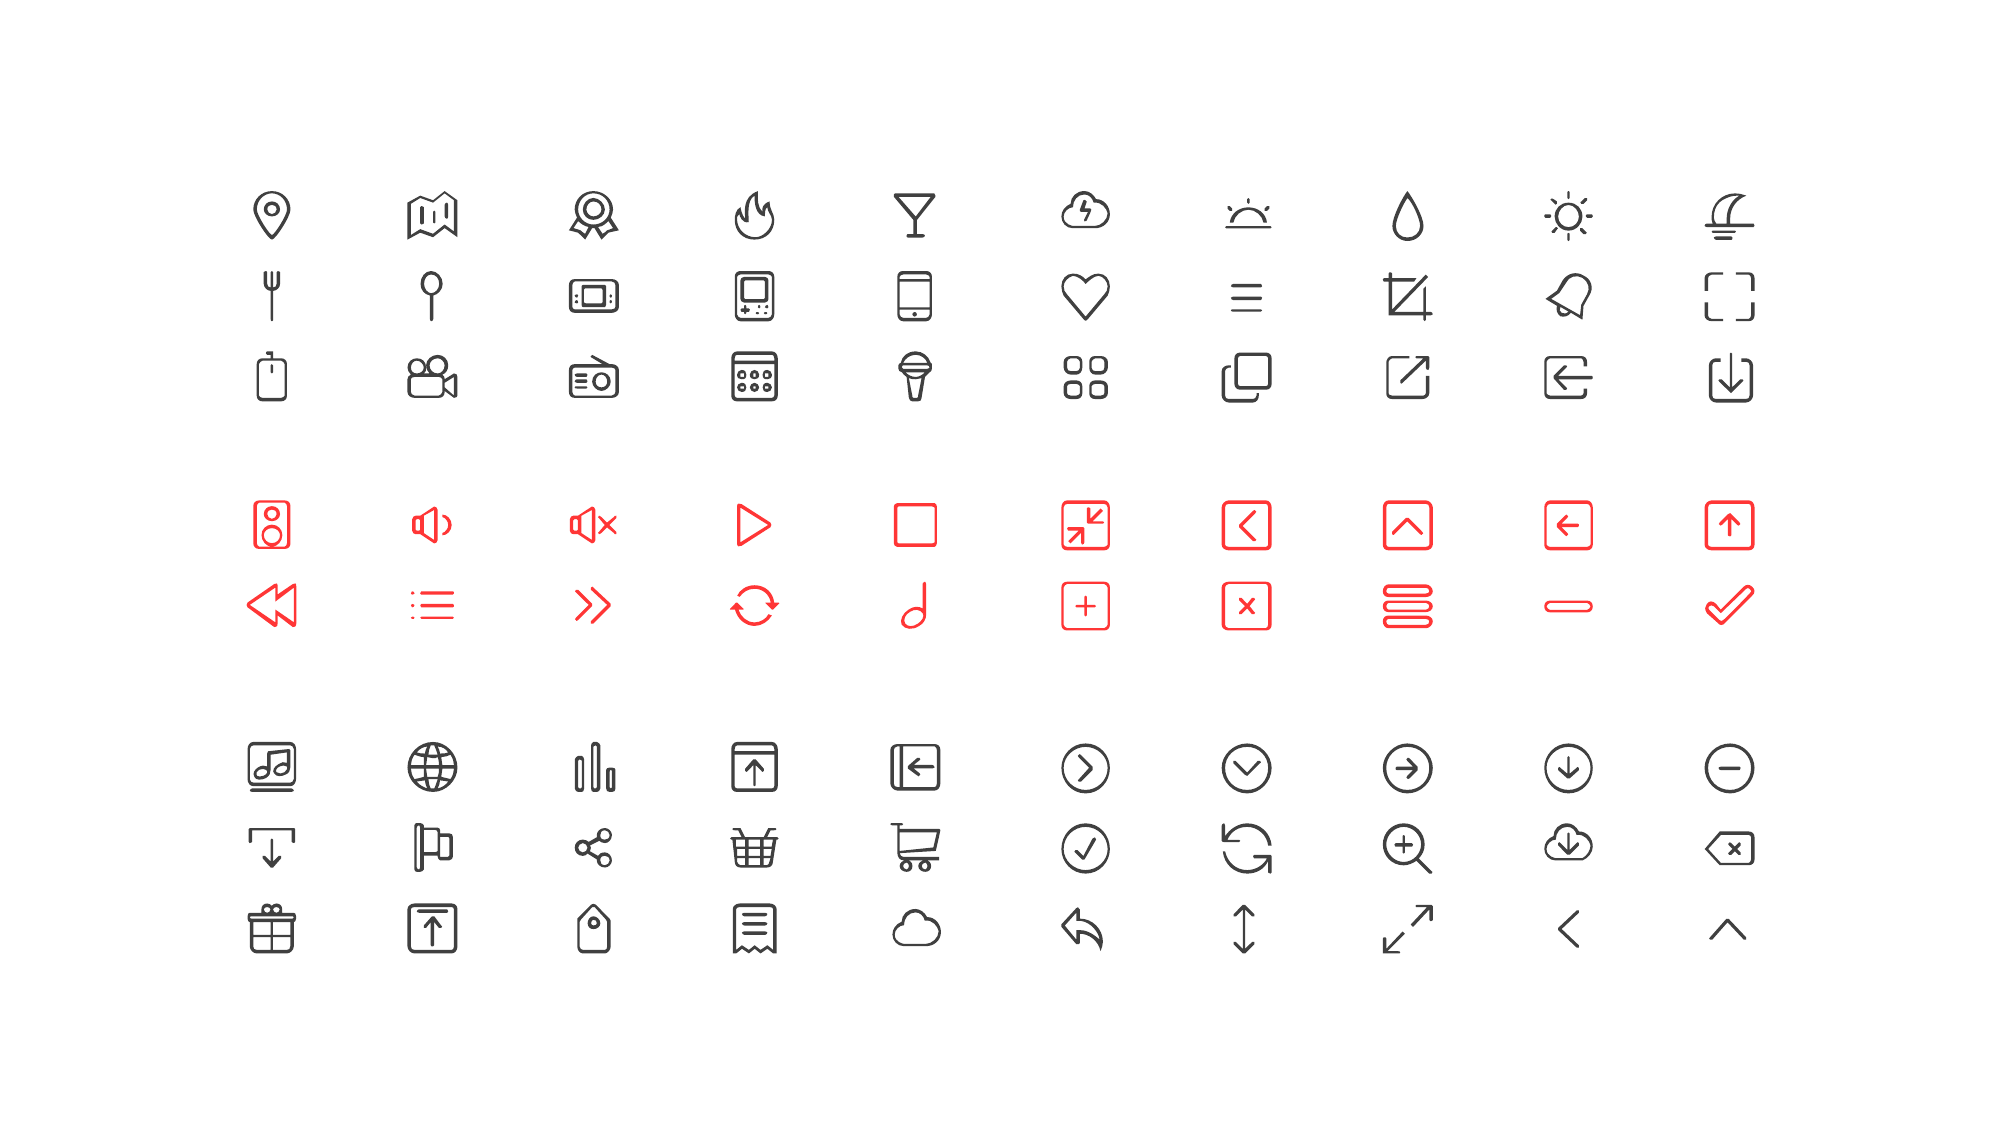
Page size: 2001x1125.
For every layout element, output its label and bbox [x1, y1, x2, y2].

text_box [1382, 500, 1433, 551]
text_box [1735, 272, 1755, 291]
text_box [1544, 500, 1593, 551]
text_box [730, 828, 779, 868]
text_box [420, 271, 443, 322]
text_box [1704, 500, 1755, 551]
text_box [734, 271, 775, 322]
text_box [1410, 904, 1433, 927]
text_box [1061, 273, 1110, 321]
text_box [1089, 356, 1108, 375]
text_box [1221, 823, 1272, 846]
text_box [1229, 207, 1267, 223]
text_box [442, 514, 452, 536]
text_box [1089, 380, 1108, 400]
text_box [1545, 273, 1592, 320]
text_box [598, 515, 617, 535]
text_box [1061, 823, 1110, 874]
text_box [1704, 193, 1755, 228]
text_box [253, 191, 291, 240]
text_box [1382, 931, 1405, 954]
text_box [569, 506, 596, 544]
text_box [893, 193, 936, 238]
text_box [1392, 191, 1424, 242]
text_box [590, 586, 611, 624]
text_box [1382, 615, 1433, 629]
text_box [1382, 823, 1433, 874]
text_box [1558, 910, 1579, 948]
text_box [1221, 500, 1272, 551]
text_box [263, 271, 281, 322]
text_box [1382, 600, 1433, 613]
text_box [1709, 918, 1747, 940]
text_box [1550, 198, 1557, 205]
text_box [731, 351, 778, 402]
text_box [407, 741, 458, 792]
text_box [1705, 584, 1755, 626]
text_box [577, 903, 611, 954]
text_box [732, 903, 777, 954]
text_box [1382, 743, 1433, 794]
text_box [1221, 581, 1272, 631]
text_box [606, 767, 616, 792]
text_box [729, 602, 772, 626]
text_box [1704, 302, 1724, 322]
text_box [897, 271, 932, 322]
text_box [731, 741, 778, 792]
text_box [414, 823, 453, 872]
text_box [1222, 851, 1272, 874]
text_box [568, 191, 619, 240]
text_box [1382, 584, 1433, 598]
text_box [1386, 356, 1430, 400]
text_box [420, 603, 454, 608]
text_box [1063, 356, 1083, 375]
text_box [1708, 358, 1754, 403]
text_box [734, 191, 775, 240]
text_box [247, 741, 297, 787]
text_box [1713, 236, 1733, 240]
text_box [253, 500, 291, 549]
text_box [1230, 296, 1263, 301]
text_box [890, 744, 941, 791]
text_box [591, 741, 601, 792]
text_box [568, 279, 619, 313]
text_box [898, 351, 932, 402]
text_box [1735, 302, 1755, 322]
text_box [247, 903, 297, 954]
text_box [1234, 352, 1272, 390]
text_box [1061, 500, 1110, 551]
text_box [568, 354, 619, 398]
text_box [1553, 365, 1593, 390]
text_box [1704, 831, 1755, 866]
text_box [737, 585, 780, 610]
text_box [1061, 191, 1110, 229]
text_box [893, 503, 937, 547]
text_box [1544, 600, 1593, 613]
text_box [1230, 283, 1263, 288]
text_box [1544, 823, 1593, 861]
text_box [1704, 743, 1755, 794]
text_box [1233, 904, 1255, 954]
text_box [575, 589, 593, 621]
text_box [574, 828, 612, 868]
text_box [248, 828, 296, 844]
text_box [1544, 356, 1588, 400]
text_box [407, 191, 458, 240]
text_box [1718, 352, 1744, 394]
text_box [900, 581, 927, 629]
text_box [1580, 228, 1587, 235]
text_box [1221, 365, 1259, 403]
text_box [574, 755, 585, 792]
text_box [1061, 581, 1110, 631]
text_box [737, 503, 772, 547]
text_box [1382, 272, 1433, 322]
text_box [246, 583, 297, 628]
text_box [890, 823, 941, 872]
text_box [407, 903, 458, 954]
text_box [256, 351, 287, 402]
text_box [1580, 198, 1588, 204]
text_box [249, 788, 294, 792]
text_box [1063, 380, 1083, 400]
text_box [1221, 743, 1272, 794]
text_box [412, 506, 438, 544]
text_box [1061, 907, 1103, 952]
text_box [1061, 743, 1110, 794]
text_box [1551, 202, 1583, 233]
text_box [407, 354, 458, 398]
text_box [420, 591, 454, 595]
text_box [262, 838, 282, 868]
text_box [1704, 272, 1724, 291]
text_box [1544, 743, 1593, 794]
text_box [892, 908, 941, 947]
